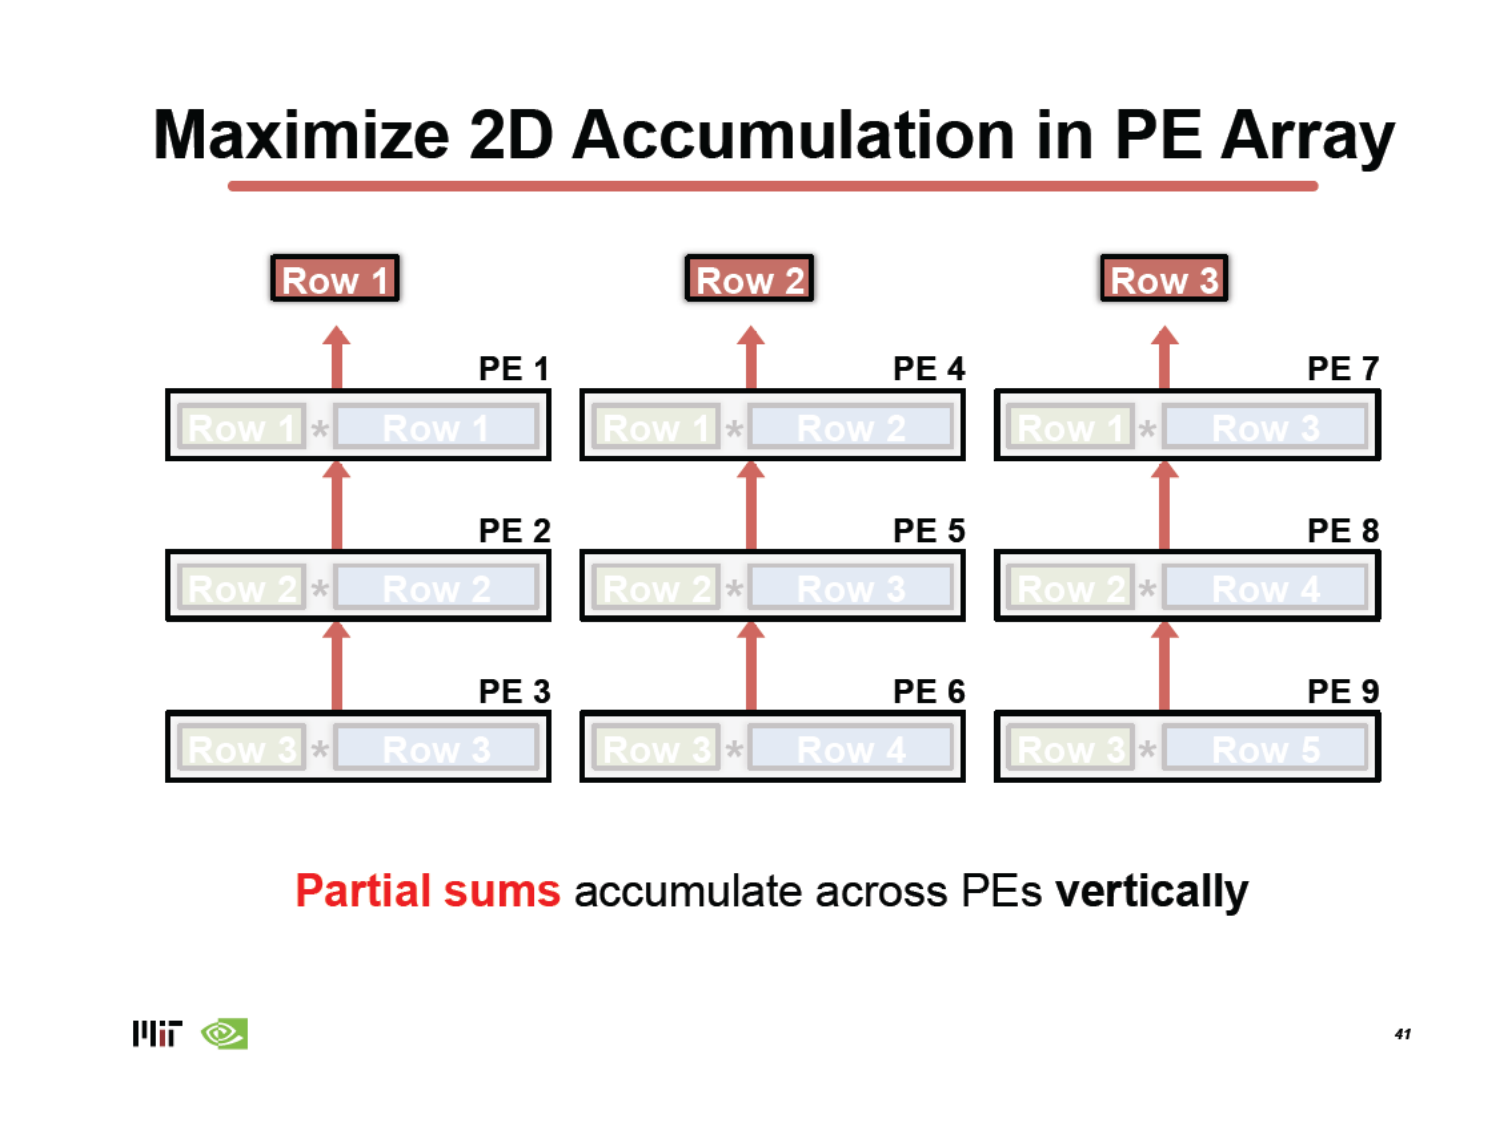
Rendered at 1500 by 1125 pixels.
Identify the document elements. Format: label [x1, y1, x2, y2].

picture [112, 88, 1426, 1065]
